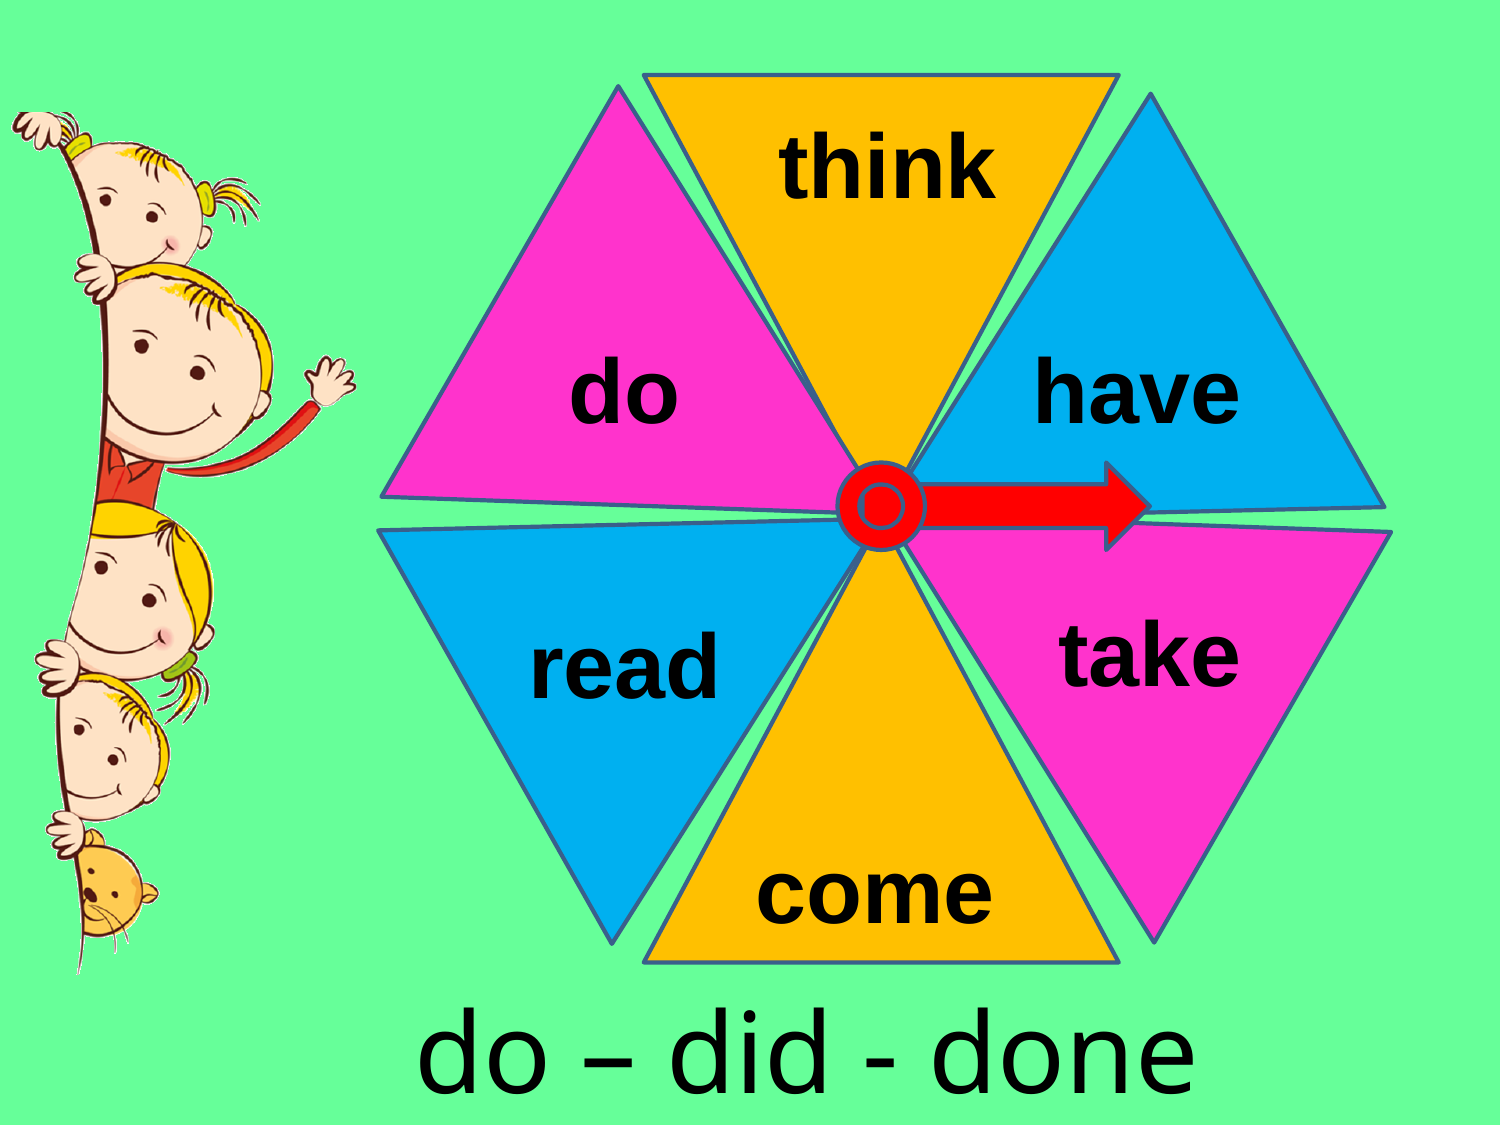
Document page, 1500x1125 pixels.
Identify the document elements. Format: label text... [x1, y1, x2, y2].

text_box do – did - done [399, 973, 1438, 1124]
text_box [437, 74, 1333, 963]
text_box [612, 462, 1151, 551]
picture [0, 112, 363, 976]
